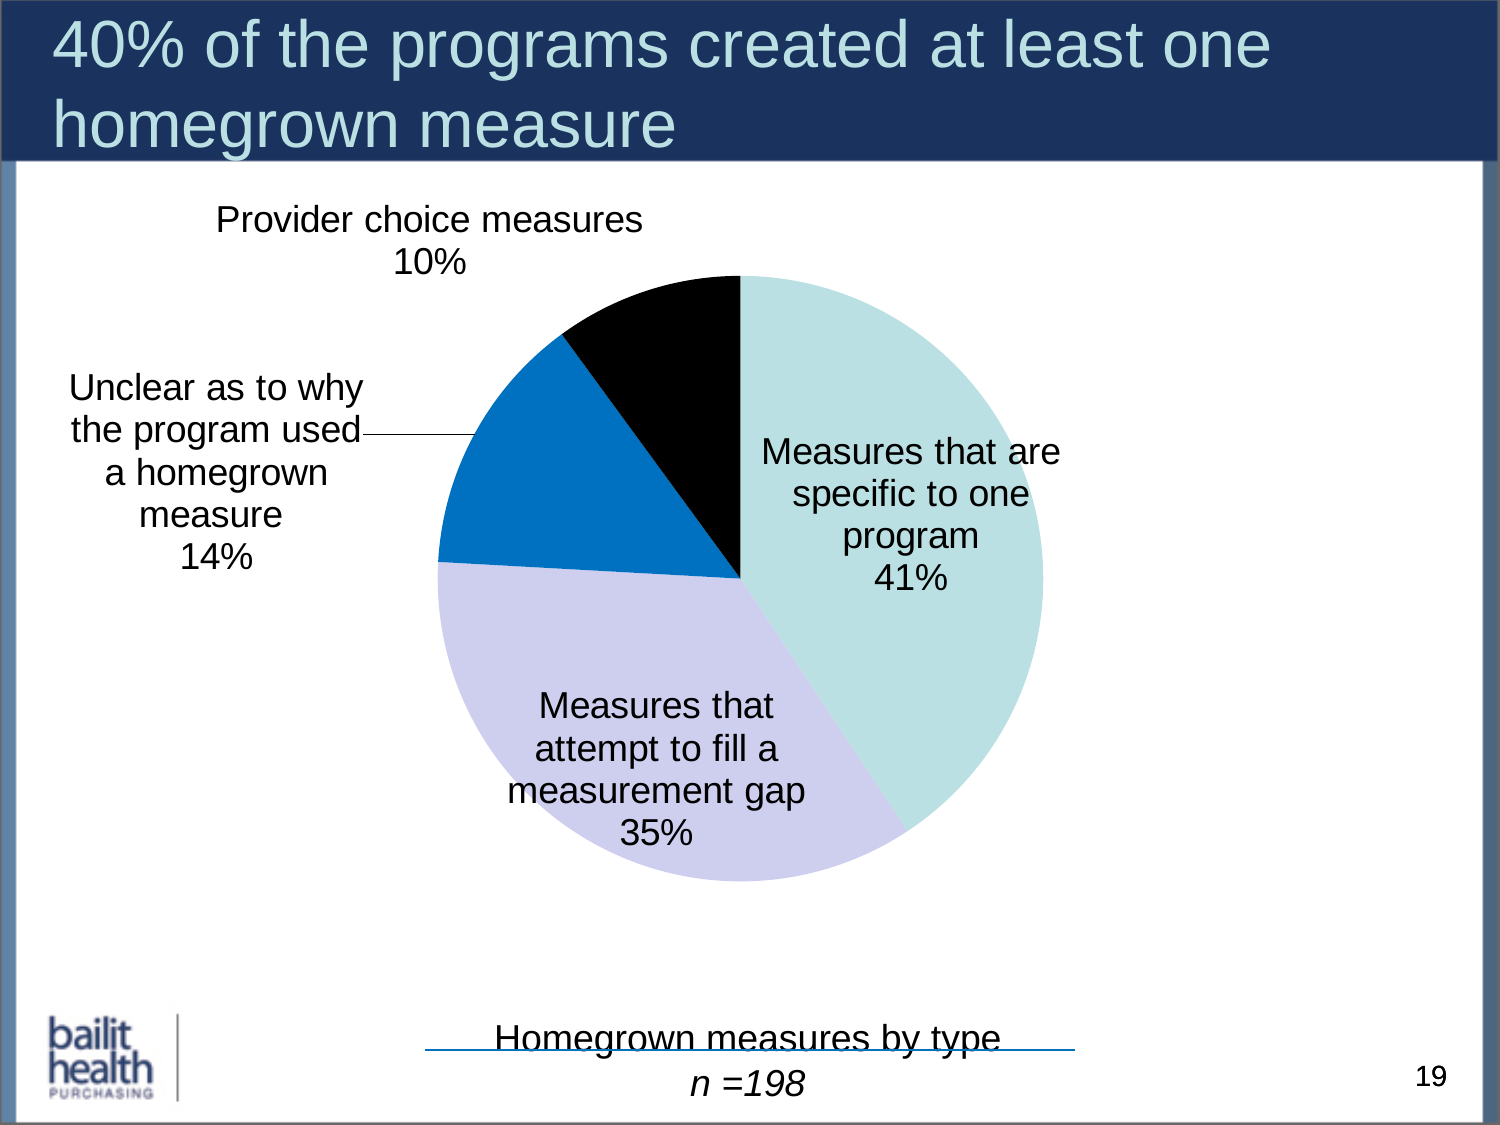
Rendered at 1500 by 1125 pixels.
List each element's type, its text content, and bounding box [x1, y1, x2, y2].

text_box Homegrown measures by type n =198 [349, 1059, 1146, 1112]
chart [62, 174, 1463, 1051]
text_box 19 [1374, 1057, 1463, 1088]
picture [0, 0, 1500, 1125]
title 40% of the programs created at least one homegrown measure [37, 0, 1463, 176]
